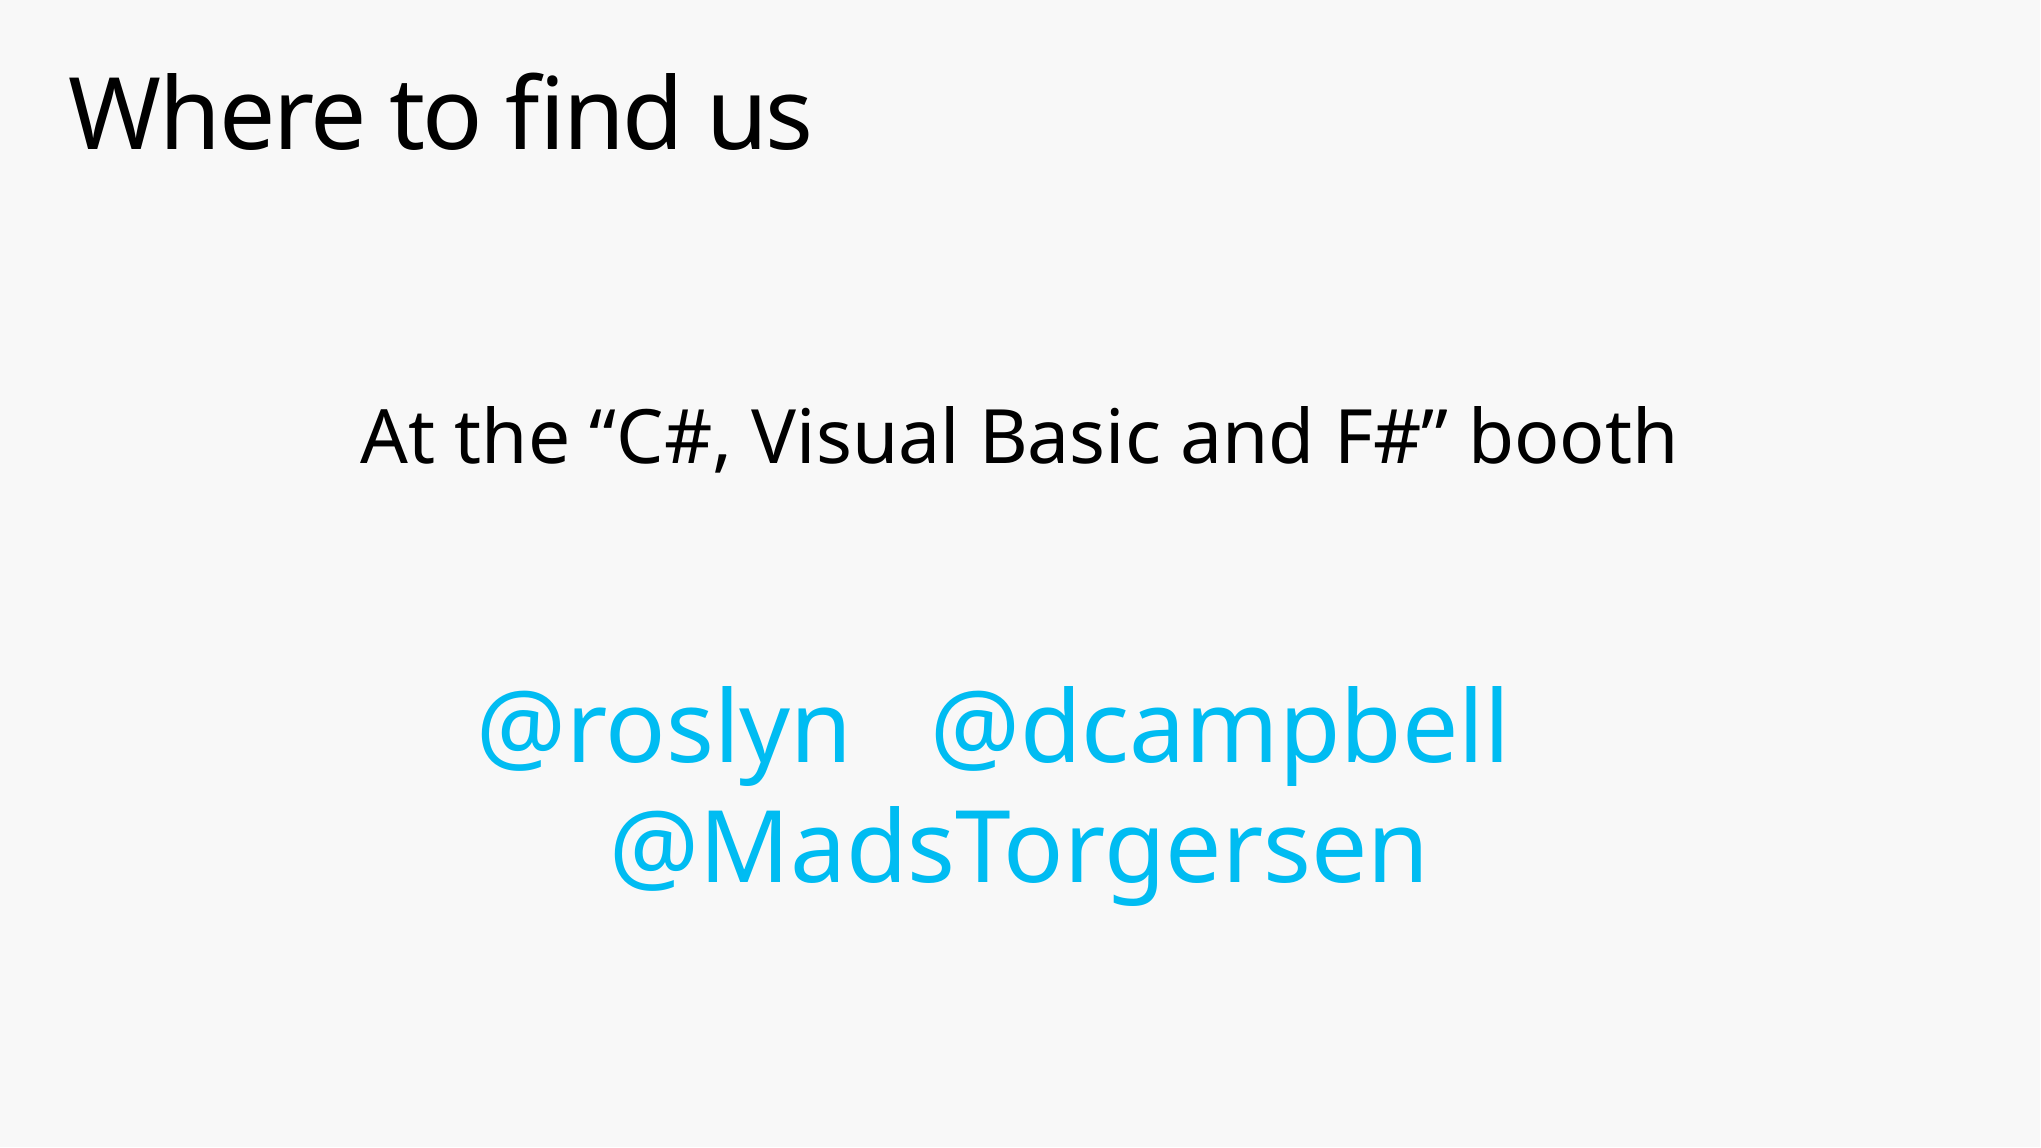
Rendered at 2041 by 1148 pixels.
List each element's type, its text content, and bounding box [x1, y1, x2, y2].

list At the “C#, Visual Basic and F#” booth @roslyn @dcampbell @MadsTorgersen [45, 373, 1996, 810]
title Where to find us [45, 48, 1996, 199]
